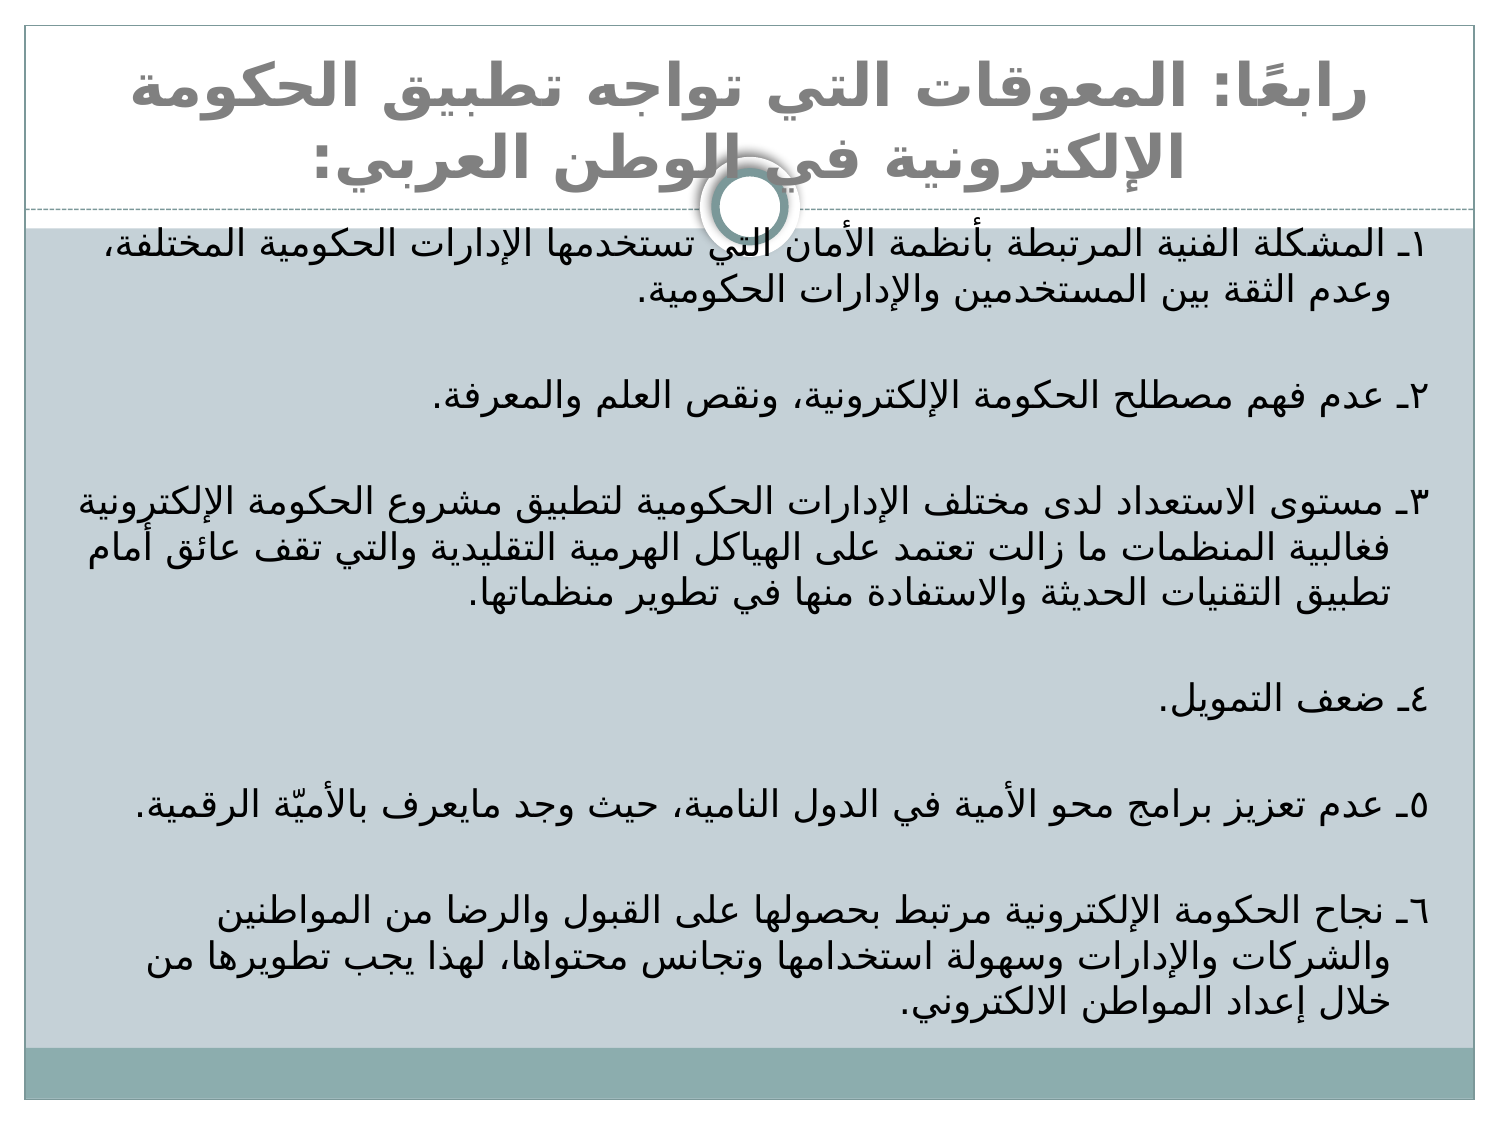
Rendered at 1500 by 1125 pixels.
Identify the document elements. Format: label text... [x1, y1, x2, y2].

title رابعًا: المعوقات التي تواجه تطبيق الحكومة الإلكترونية في الوطن العربي: [49, 37, 1450, 270]
list ١ـ المشكلة الفنية المرتبطة بأنظمة الأمان التي تستخدمها الإدارات الحكومية المختلفة، وعدم الثقة بين المستخدمين والإدارات الحكومية. ٢ـ عدم فهم مصطلح الحكومة الإلكترونية، ونقص العلم والمعرفة. ٣ـ مستوى الاستعداد لدى مختلف الإدارات الحكومية لتطبيق مشروع الحكومة الإلكترونية فغالبية المنظمات ما زالت تعتمد على الهياكل الهرمية التقليدية والتي تقف عائق أمام تطبيق التقنيات الحديثة والاستفادة منها في تطوير منظماتها. ٤ـ ضعف التمويل. ٥ـ عدم تعزيز برامج محو الأمية في الدول النامية، حيث وجد مايعرف بالأميّة الرقمية. ٦ـ نجاح الحكومة الإلكترونية مرتبط بحصولها على القبول والرضا من المواطنين والشركات والإدارات وسهولة استخدامها وتجانس محتواها، لهذا يجب تطويرها من خلال إعداد المواطن الالكتروني. [49, 152, 1445, 1043]
